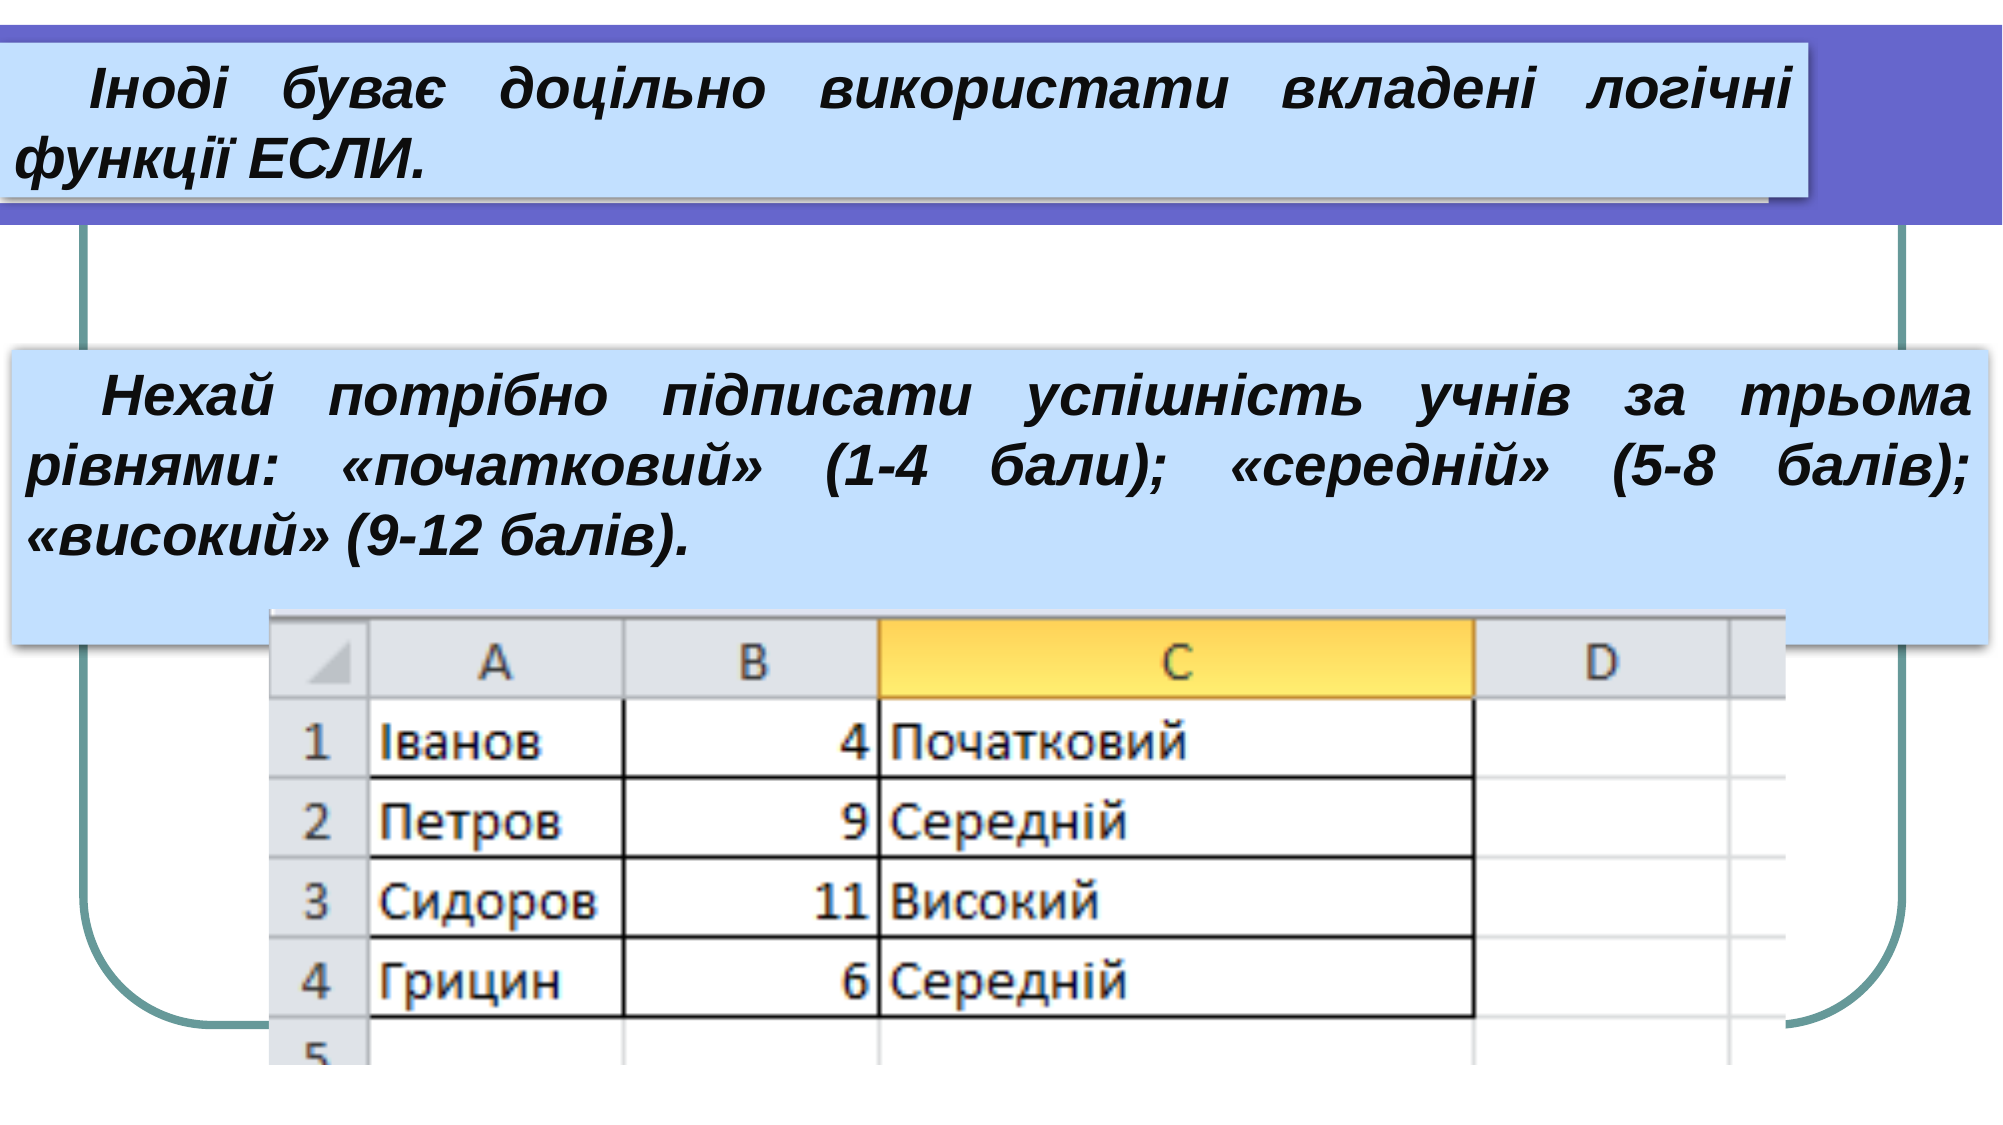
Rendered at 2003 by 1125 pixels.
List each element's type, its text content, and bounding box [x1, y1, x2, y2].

text_box Іноді буває доцільно використати вкладені логічні функції ЕСЛИ. [0, 42, 1809, 198]
text_box Нехай потрібно підписати успішність учнів за трьома рівнями: «початковий» (1-4 бали); «середній» (5-8 балів); «високий» (9-12 балів). [11, 349, 1989, 645]
picture [268, 609, 1786, 1065]
